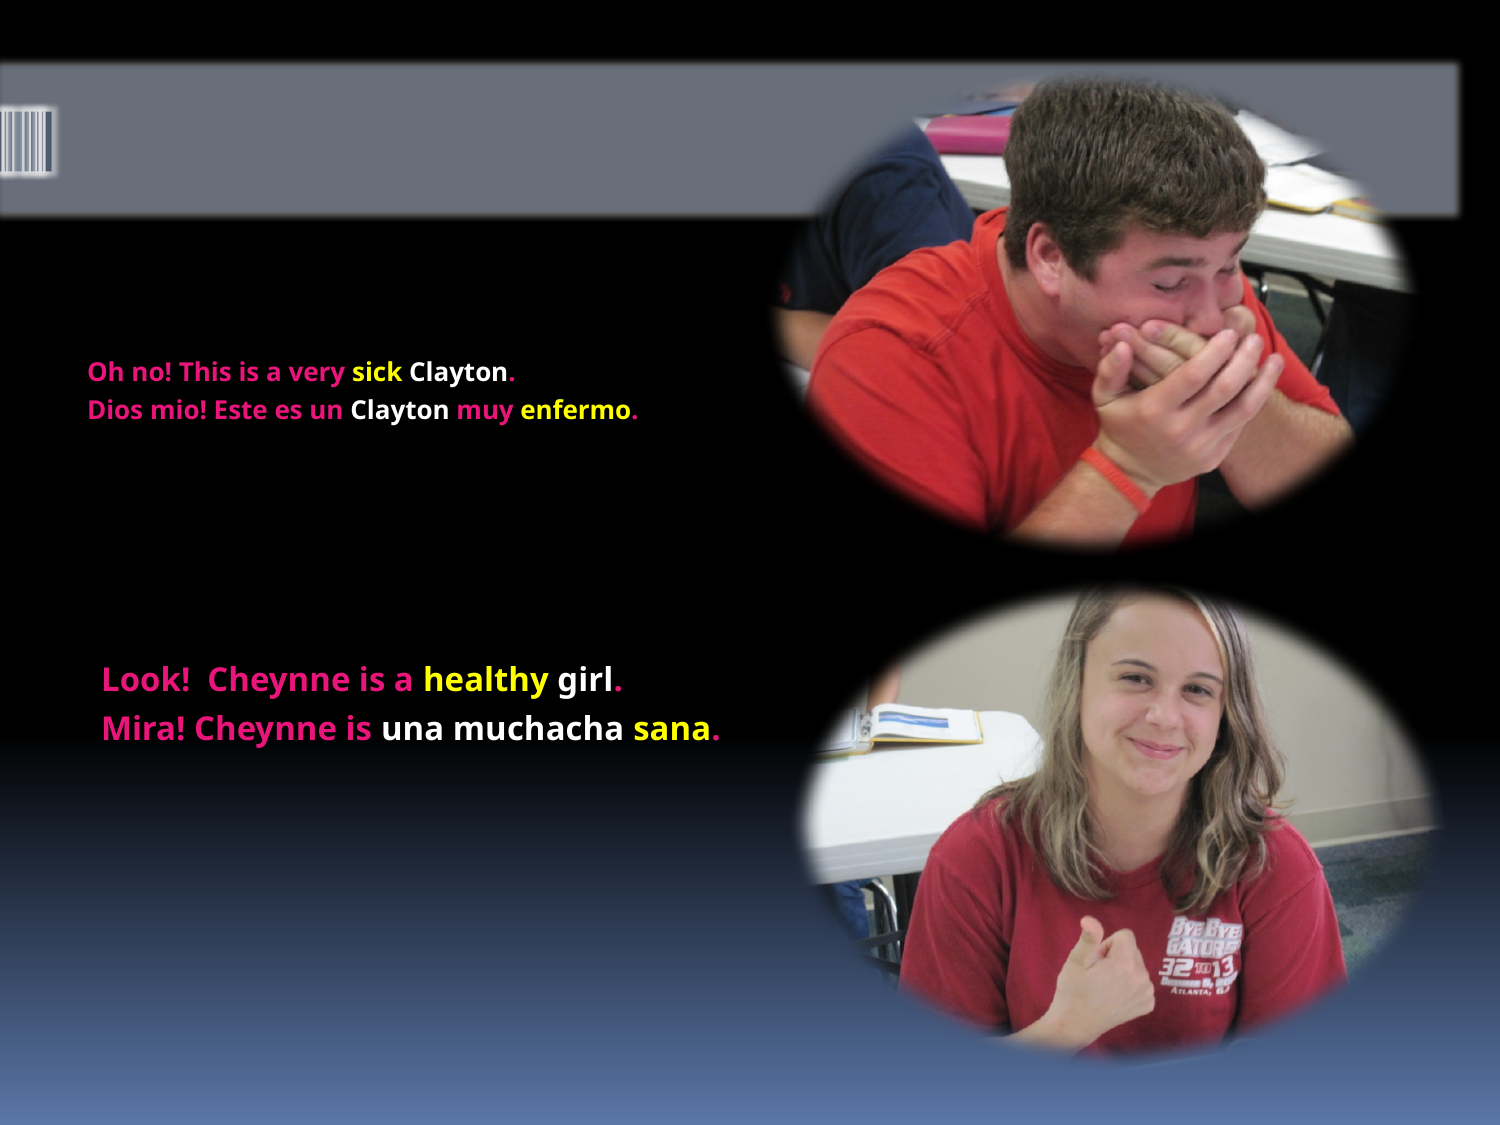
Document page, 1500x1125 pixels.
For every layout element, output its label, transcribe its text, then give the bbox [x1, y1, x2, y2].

list Look! Cheynne is a healthy girl. Mira! Cheynne is una muchacha sana. [75, 650, 738, 755]
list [787, 574, 1451, 1073]
list Oh no! This is a very sick Clayton. Dios mio! Este es un Clayton muy enfermo. [62, 337, 726, 443]
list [762, 62, 1426, 560]
